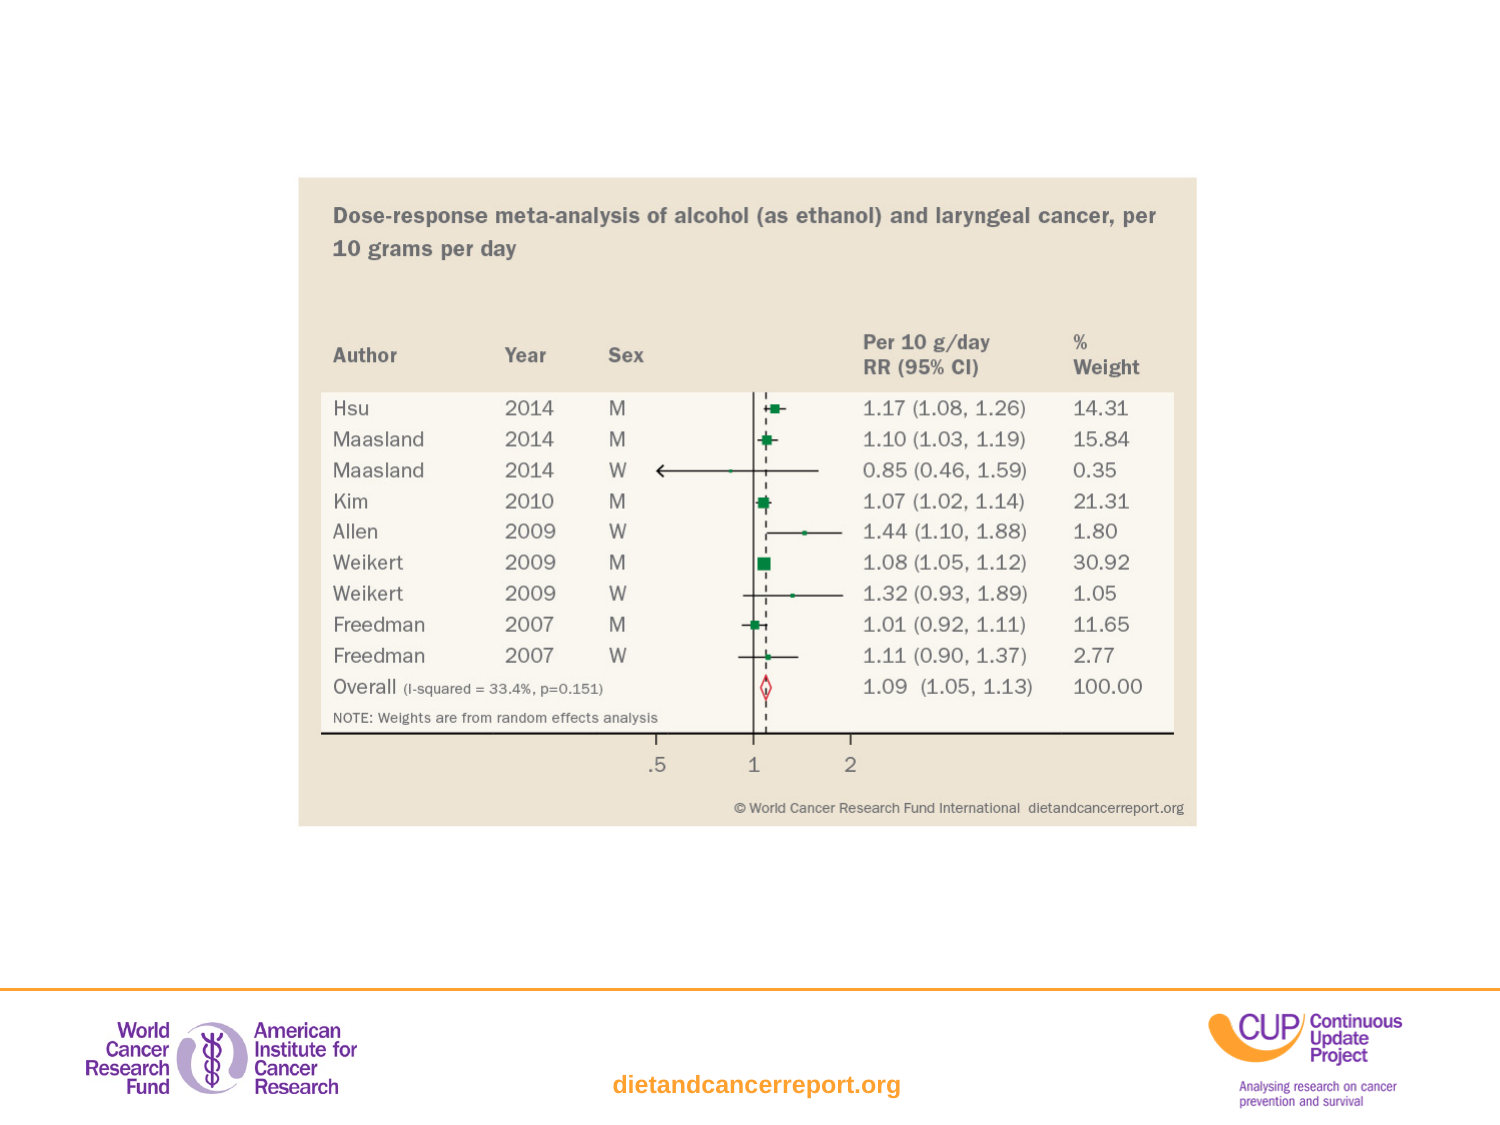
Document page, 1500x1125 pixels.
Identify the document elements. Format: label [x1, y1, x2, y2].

picture [86, 1022, 357, 1094]
picture [269, 147, 1227, 858]
picture [1207, 1013, 1403, 1109]
